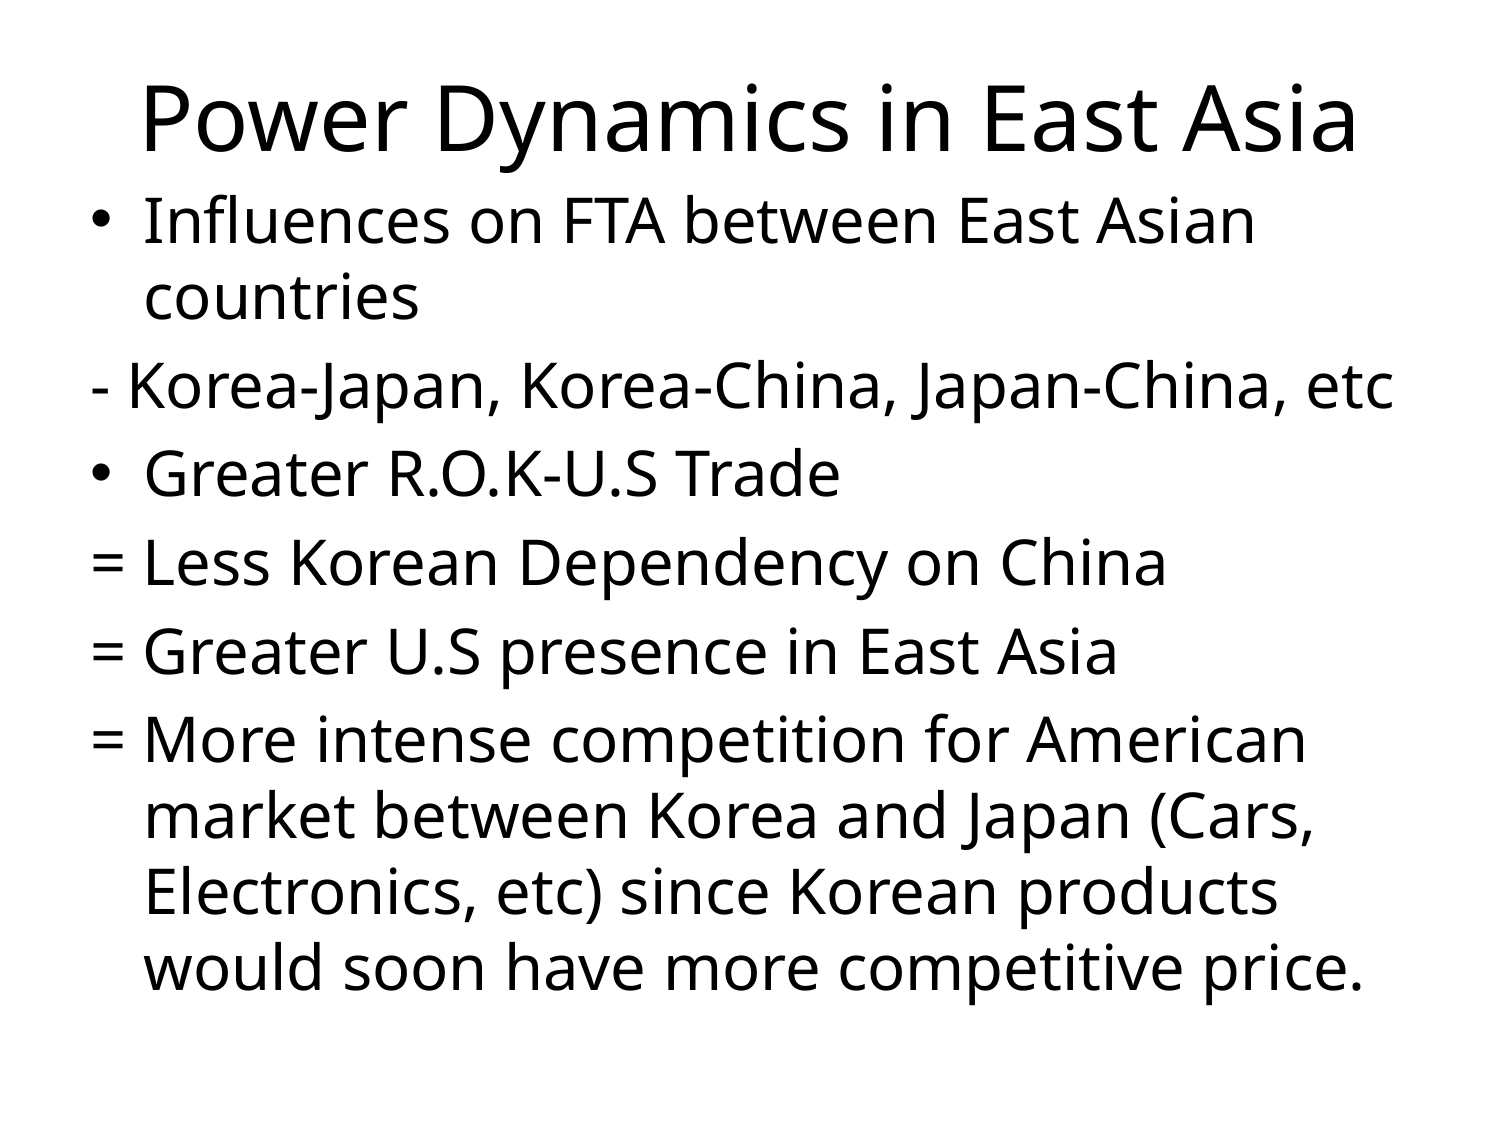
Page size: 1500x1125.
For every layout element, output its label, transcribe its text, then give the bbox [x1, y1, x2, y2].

list Influences on FTA between East Asian countries - Korea-Japan, Korea-China, Japan-China, etc Greater R.O.K-U.S Trade = Less Korean Dependency on China = Greater U.S presence in East Asia = More intense competition for American market between Korea and Japan (Cars, Electronics, etc) since Korean products would soon have more competitive price. [75, 172, 1425, 1071]
title Power Dynamics in East Asia [75, 45, 1425, 172]
